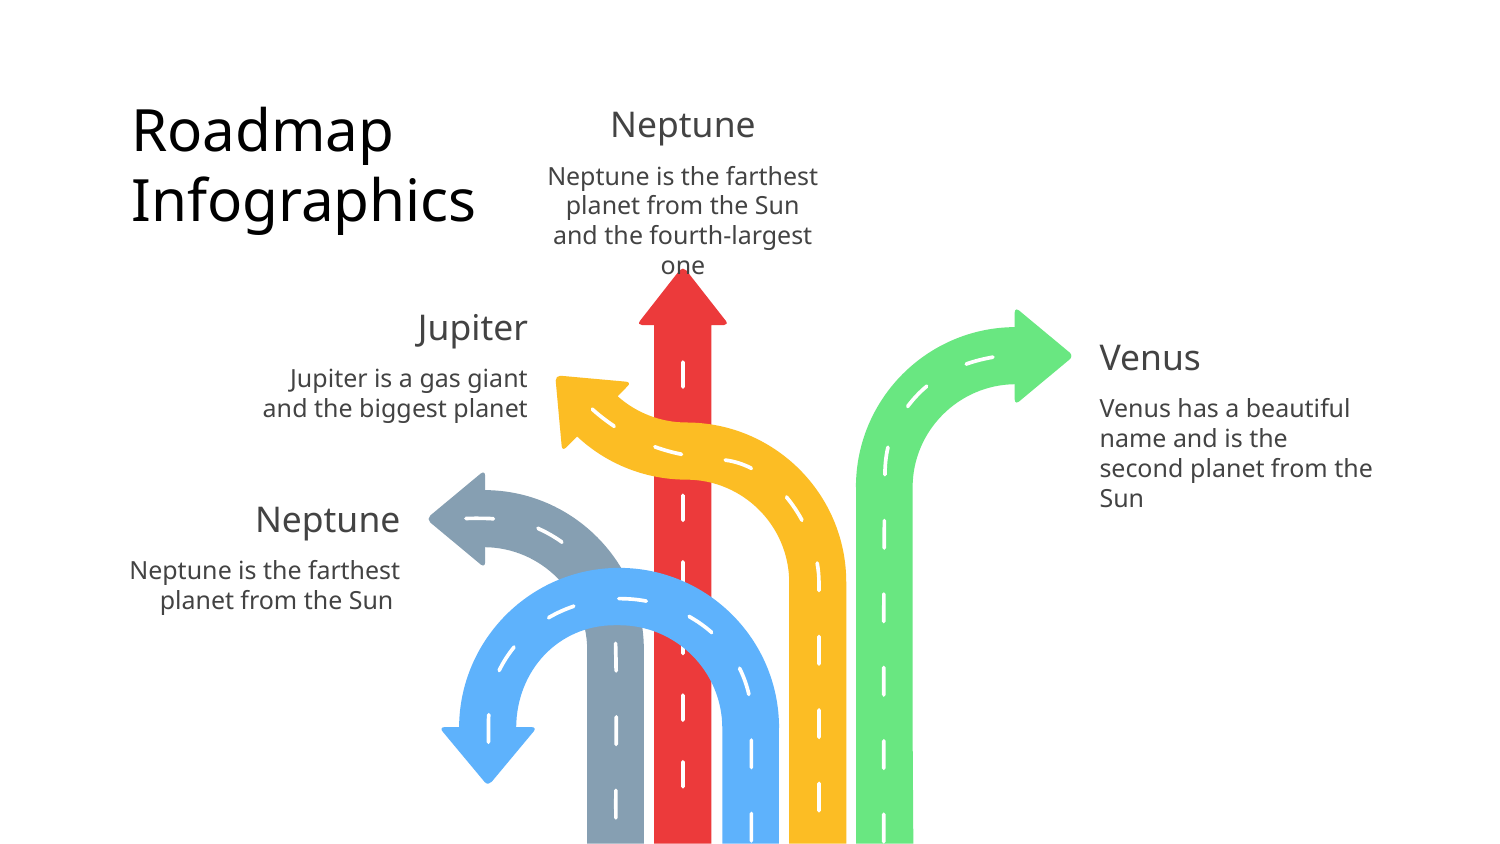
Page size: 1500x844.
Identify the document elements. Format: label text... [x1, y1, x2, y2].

text_box Jupiter is a gas giant and the biggest planet [233, 347, 544, 436]
text_box Jupiter [233, 290, 544, 347]
text_box Neptune [528, 88, 838, 144]
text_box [427, 472, 645, 844]
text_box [638, 268, 728, 374]
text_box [855, 309, 1073, 844]
text_box Venus has a beautiful name and is the second planet from the Sun [1084, 377, 1394, 504]
title Roadmap Infographics [116, 84, 520, 242]
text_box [555, 375, 847, 844]
text_box Neptune is the farthest planet from the Sun [106, 539, 416, 628]
text_box Neptune is the farthest planet from the Sun and the fourth-largest one [528, 144, 838, 271]
text_box Neptune [106, 482, 416, 539]
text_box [440, 567, 780, 844]
text_box Venus [1084, 320, 1339, 377]
